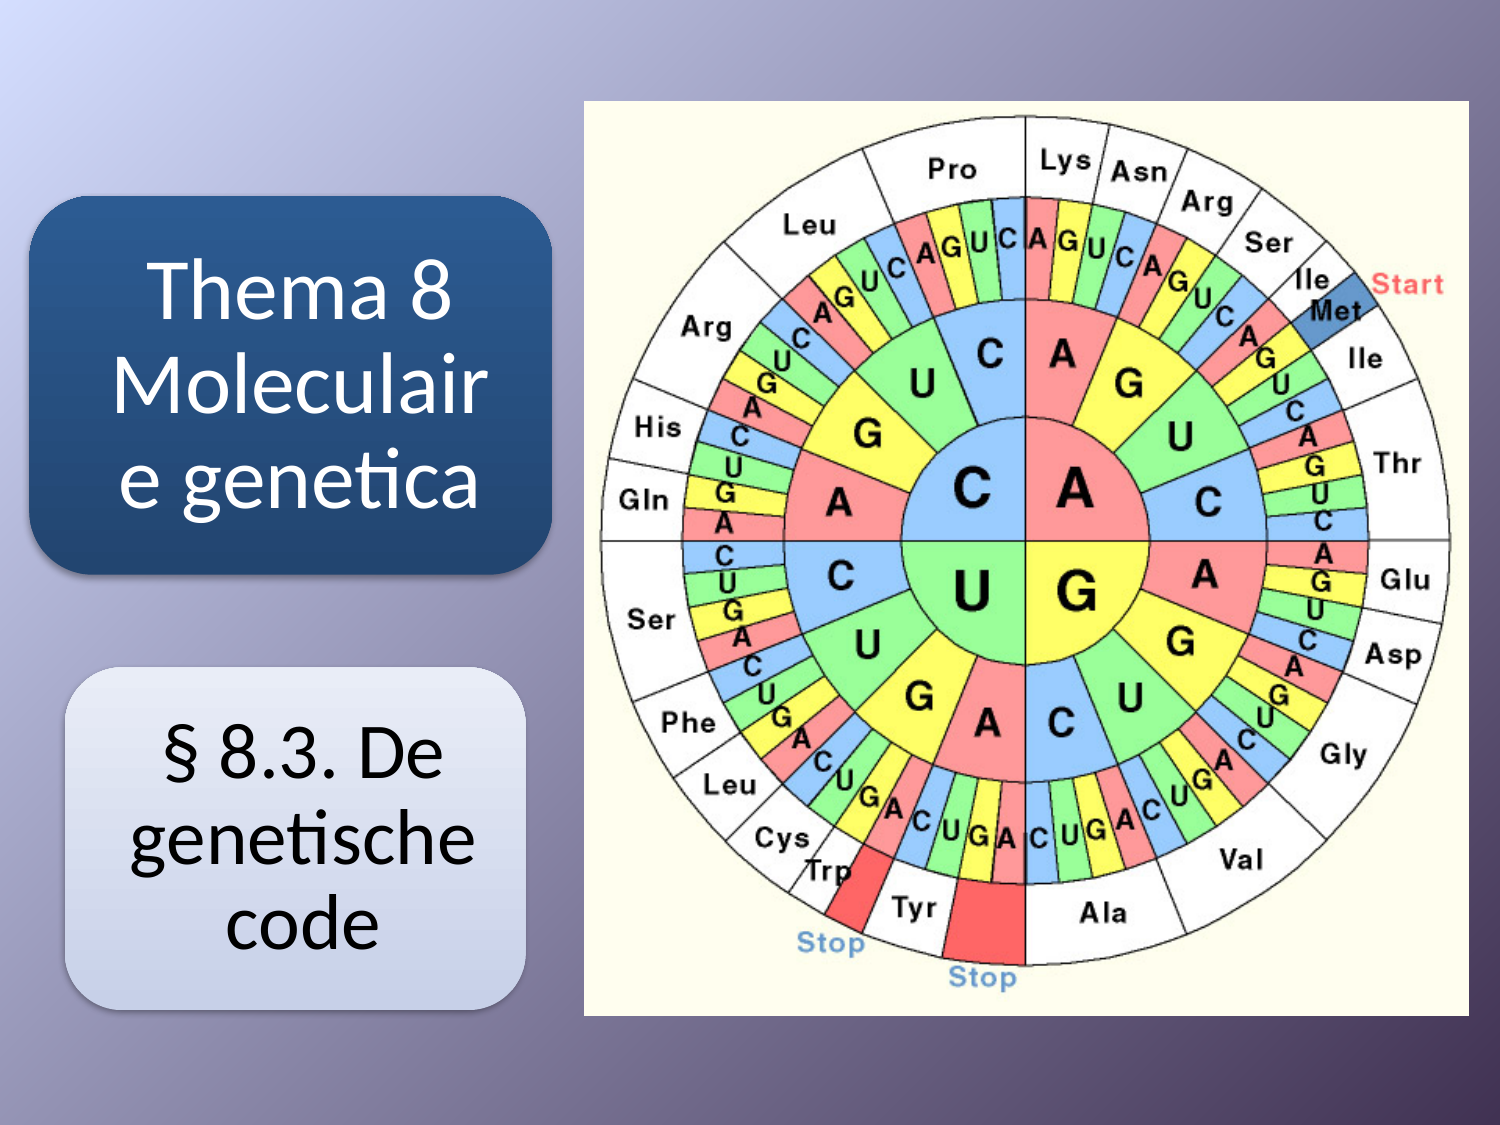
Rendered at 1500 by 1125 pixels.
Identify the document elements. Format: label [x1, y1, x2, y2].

text_box [64, 665, 526, 1013]
picture [584, 101, 1470, 1017]
text_box [29, 172, 553, 599]
